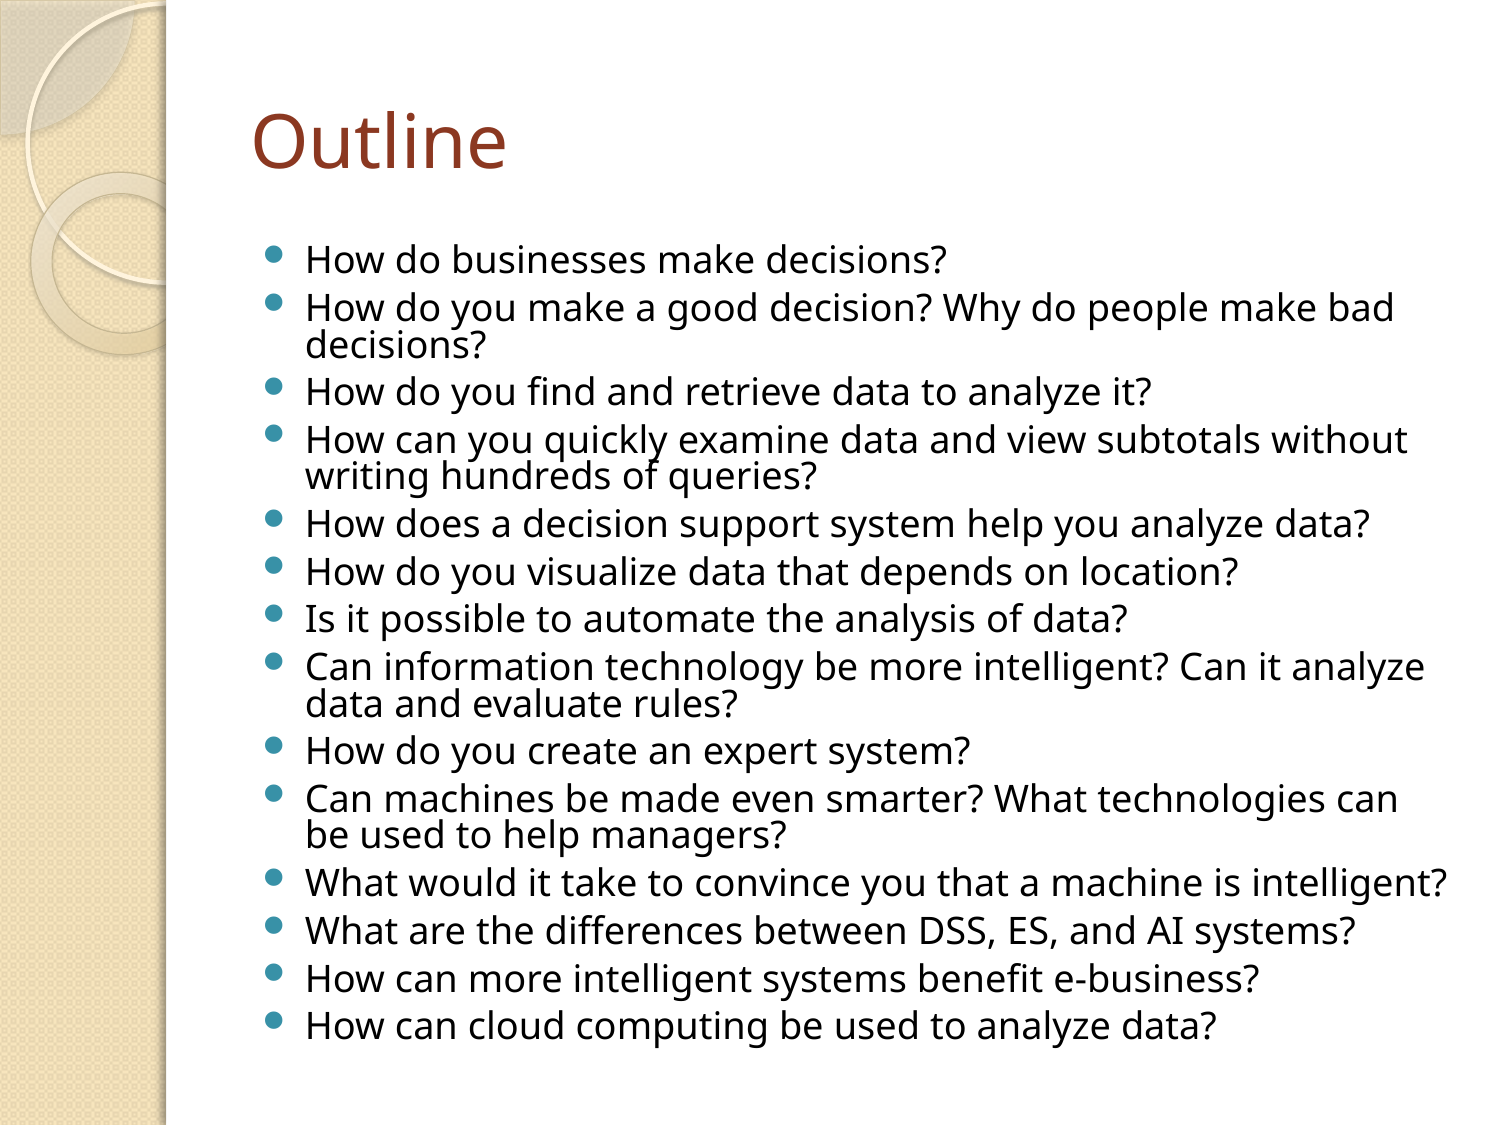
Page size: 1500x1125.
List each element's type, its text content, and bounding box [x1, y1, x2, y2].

title Outline [235, 45, 1466, 233]
list How do businesses make decisions? How do you make a good decision? Why do people make bad decisions? How do you find and retrieve data to analyze it? How can you quickly examine data and view subtotals without writing hundreds of queries? How does a decision support system help you analyze data? How do you visualize data that depends on location? Is it possible to automate the analysis of data? Can information technology be more intelligent? Can it analyze data and evaluate rules? How do you create an expert system? Can machines be made even smarter? What technologies can be used to help managers? What would it take to convince you that a machine is intelligent? What are the differences between DSS, ES, and AI systems? How can more intelligent systems benefit e-business? How can cloud computing be used to analyze data? [235, 237, 1466, 1100]
